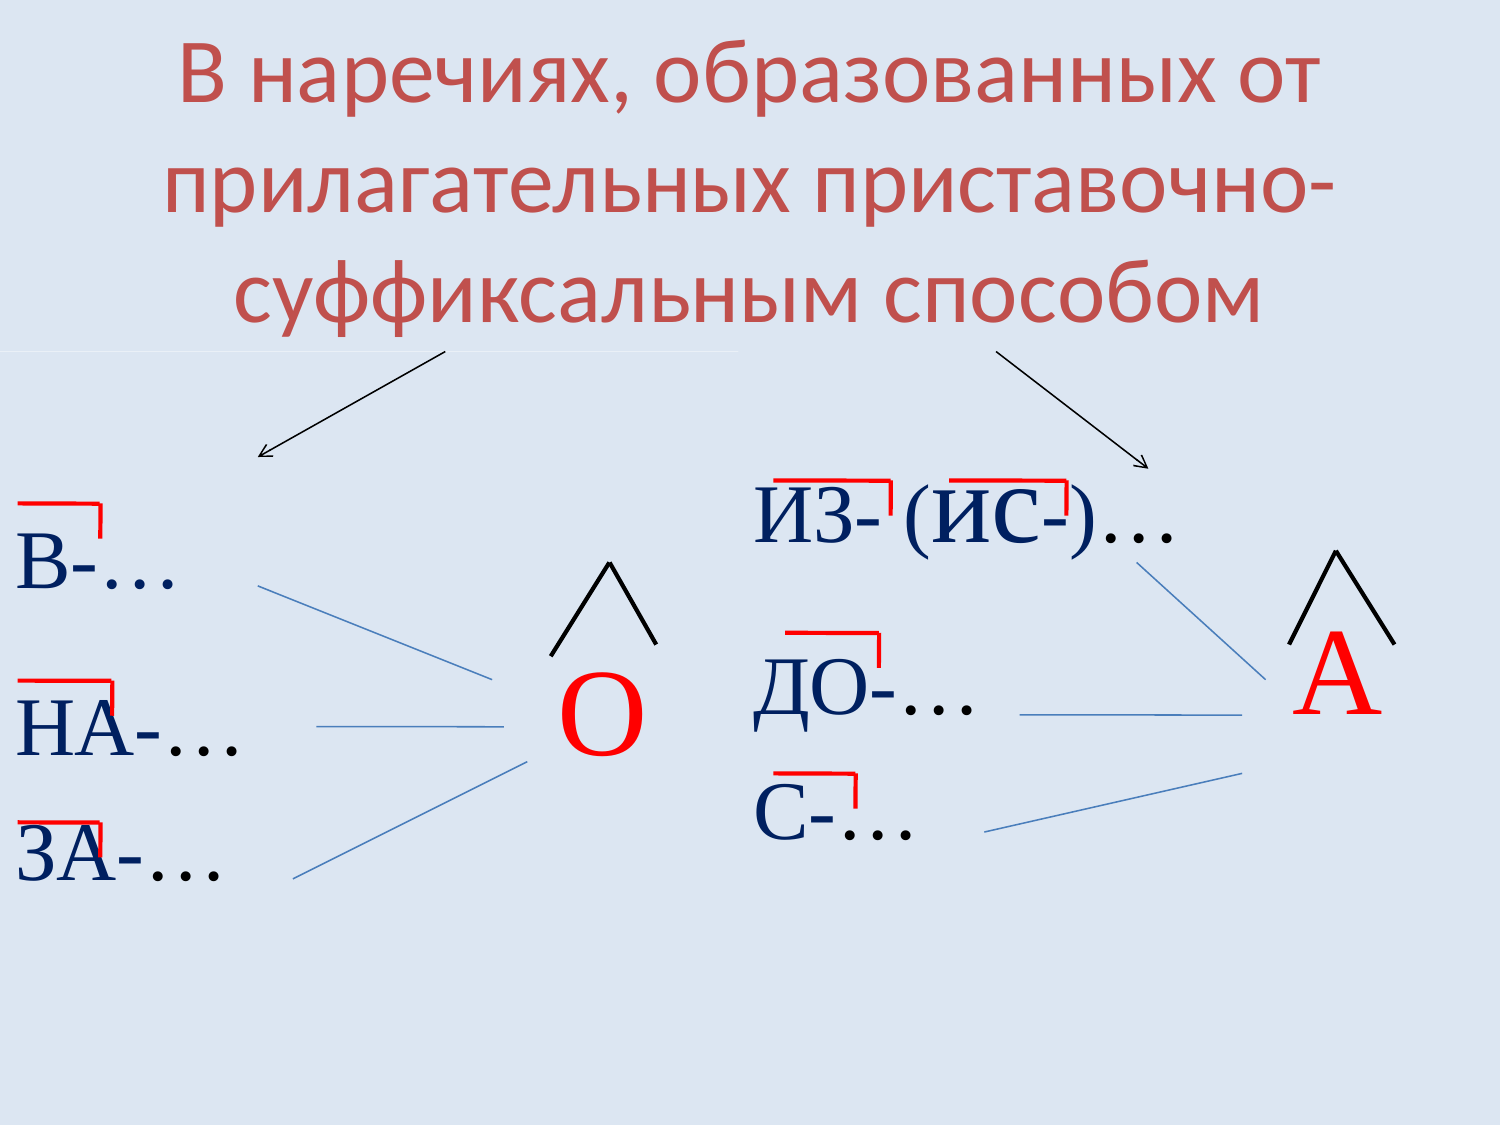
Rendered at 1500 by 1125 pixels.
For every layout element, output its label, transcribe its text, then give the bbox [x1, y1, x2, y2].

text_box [292, 761, 528, 880]
list [75, 251, 738, 351]
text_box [1265, 573, 1360, 622]
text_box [257, 585, 493, 680]
list [761, 251, 1425, 339]
list ИЗ- (ис-)… ДО-… А С-… [738, 339, 1500, 1125]
list В-… НА-… О ЗА-… [0, 351, 738, 1125]
title В наречиях, образованных от прилагательных приставочно-суффиксальным способом [0, 0, 1500, 351]
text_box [995, 351, 1149, 469]
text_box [532, 579, 628, 639]
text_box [1318, 568, 1413, 628]
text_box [1136, 562, 1266, 680]
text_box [257, 351, 446, 458]
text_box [591, 579, 675, 628]
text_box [984, 773, 1243, 833]
